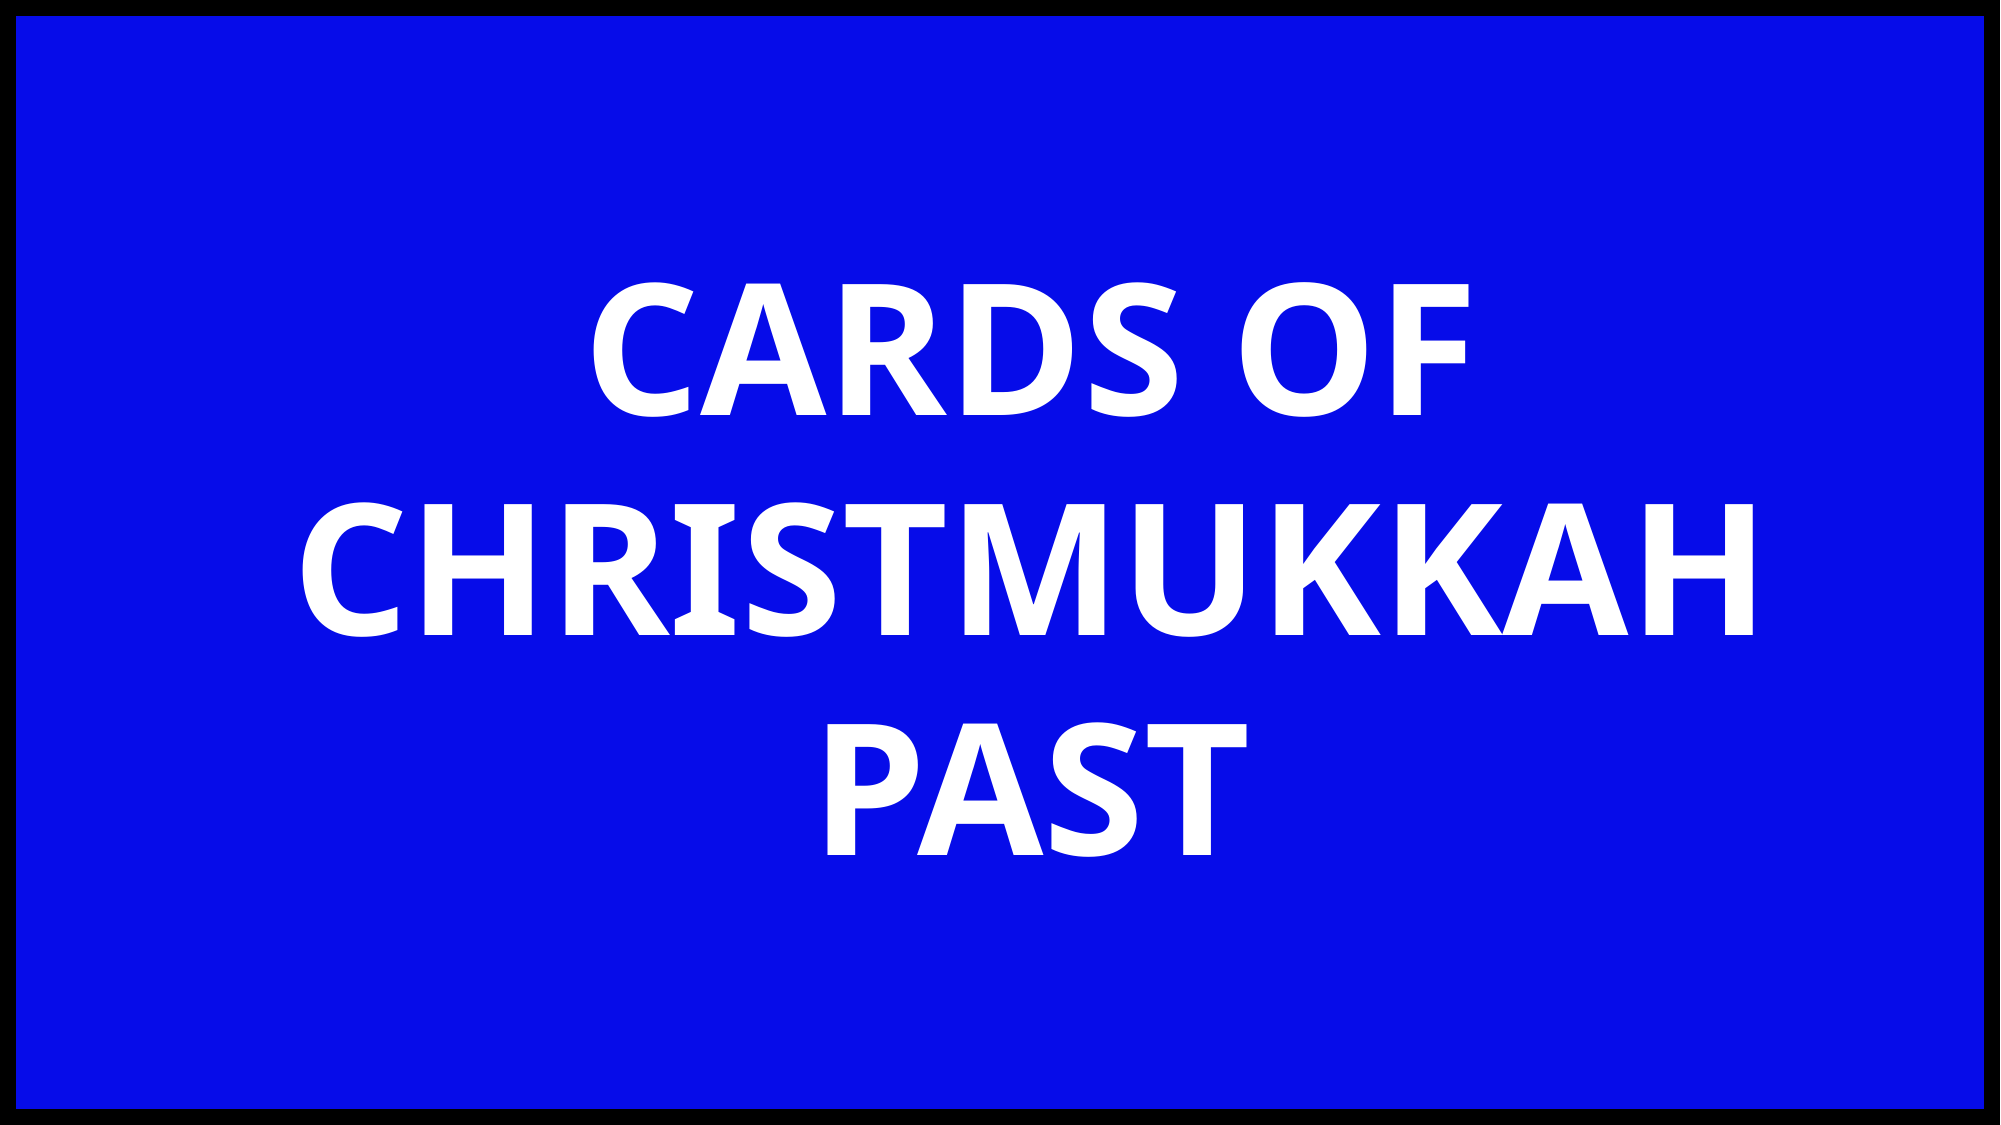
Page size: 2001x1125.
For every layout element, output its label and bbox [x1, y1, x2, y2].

text_box [0, 0, 2000, 1125]
